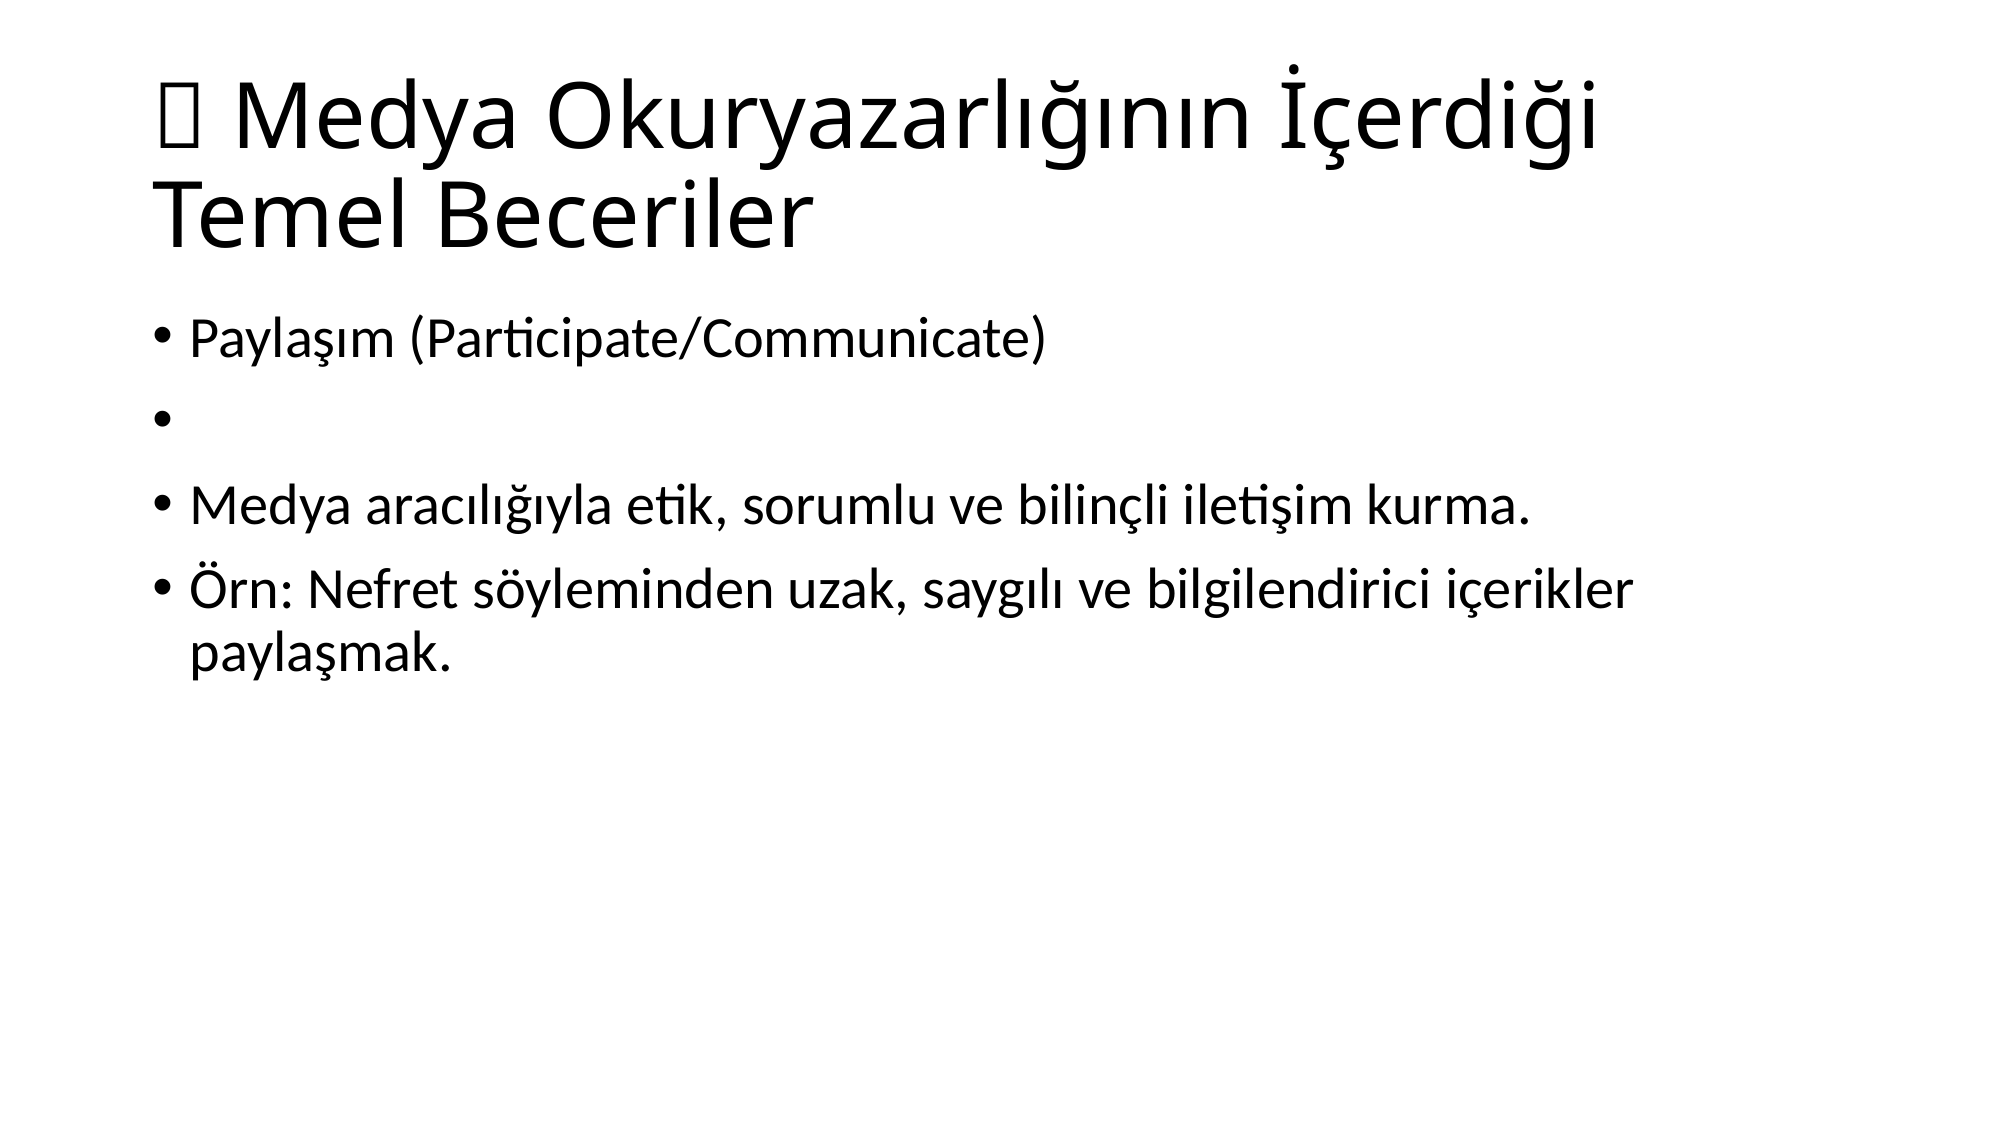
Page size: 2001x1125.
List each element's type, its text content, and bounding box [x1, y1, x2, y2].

title 📌 Medya Okuryazarlığının İçerdiği Temel Beceriler [137, 59, 1863, 278]
list Paylaşım (Participate/Communicate) Medya aracılığıyla etik, sorumlu ve bilinçli iletişim kurma. Örn: Nefret söyleminden uzak, saygılı ve bilgilendirici içerikler paylaşmak. [137, 299, 1863, 1125]
